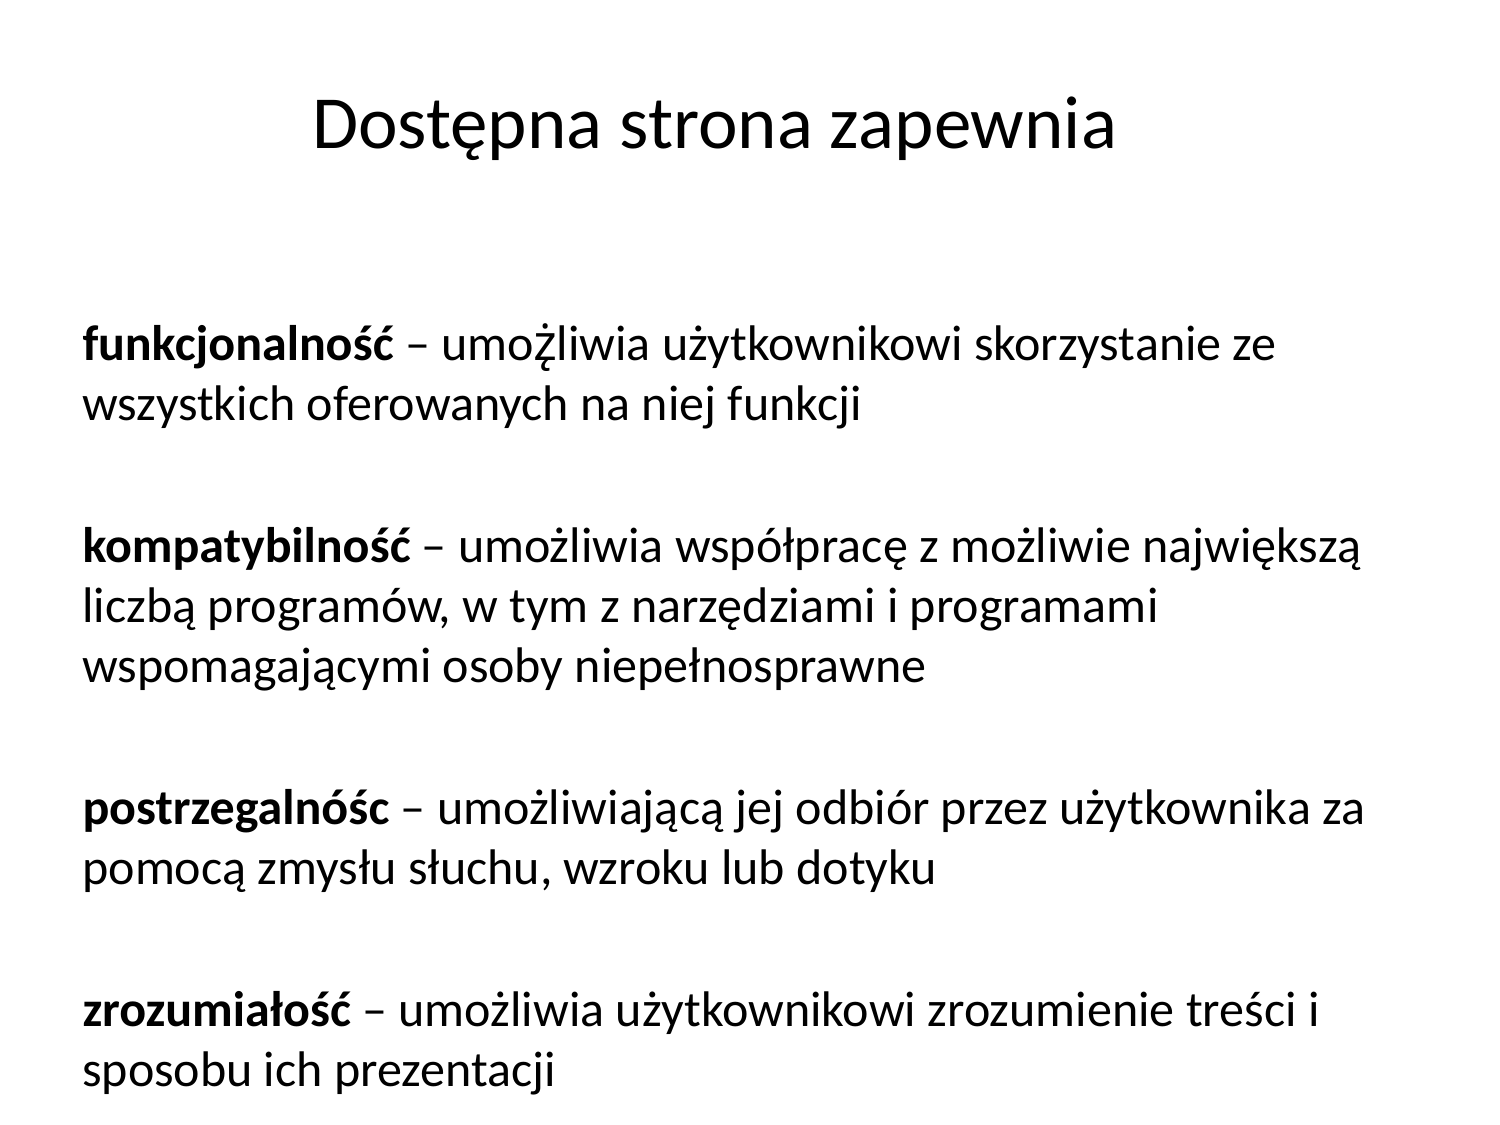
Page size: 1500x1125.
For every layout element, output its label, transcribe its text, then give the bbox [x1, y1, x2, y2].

title Dostępna strona zapewnia [303, 52, 1500, 185]
list funkcjonalność – umoż̨liwia użytkownikowi skorzystanie ze wszystkich oferowanych na niej funkcji kompatybilność – umożliwia współpracę z możliwie największą liczbą programów, w tym z narzędziami i programami wspomagającymi osoby niepełnosprawne postrzegalnóśc – umożliwiającą jej odbiór przez użytkownika za pomocą zmysłu słuchu, wzroku lub dotyku zrozumiałość – umożliwia użytkownikowi zrozumienie treści i sposobu ich prezentacji [74, 302, 1426, 1111]
